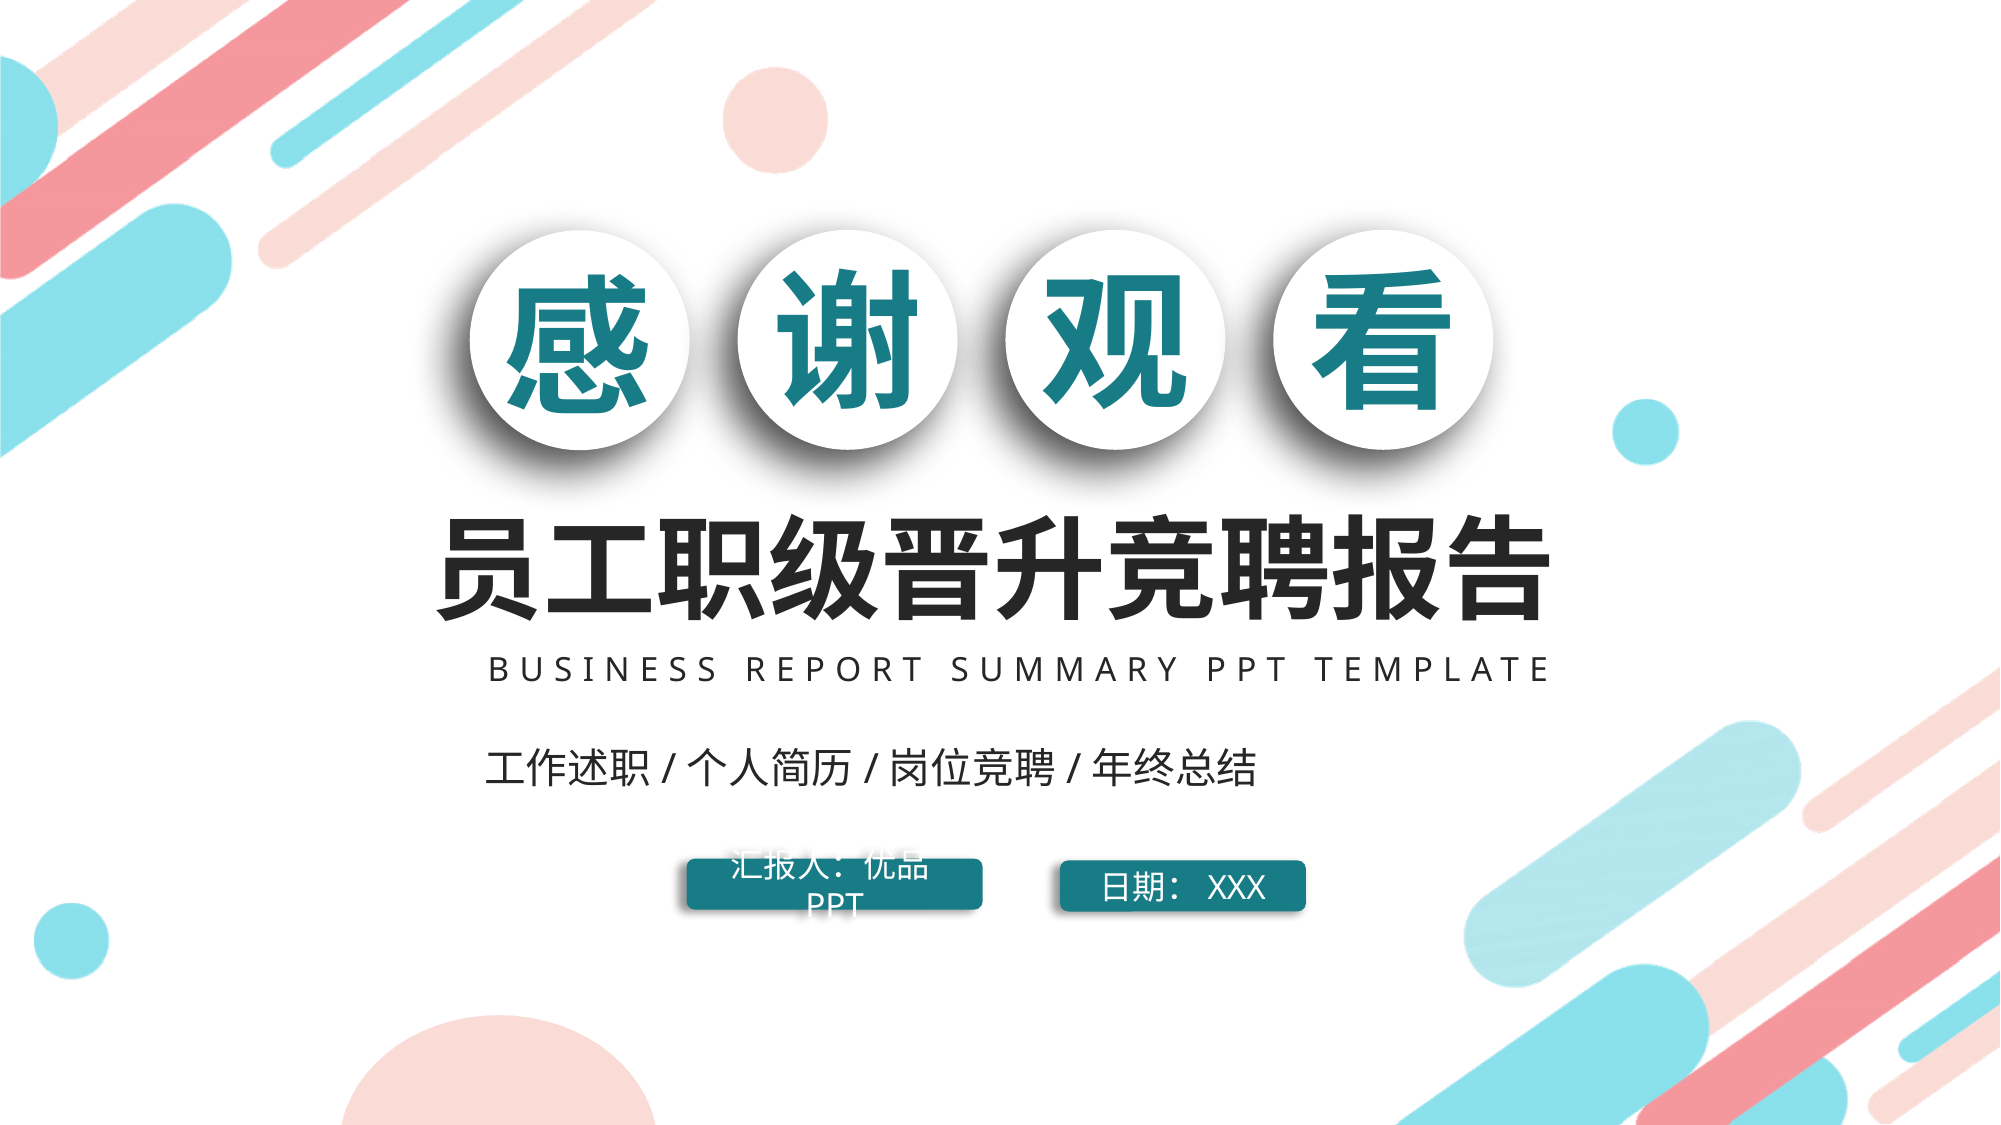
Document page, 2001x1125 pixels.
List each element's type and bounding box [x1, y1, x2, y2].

text_box [472, 233, 687, 448]
text_box [740, 232, 955, 447]
text_box [1008, 232, 1223, 447]
text_box [1276, 232, 1491, 447]
picture [0, 0, 2000, 1125]
